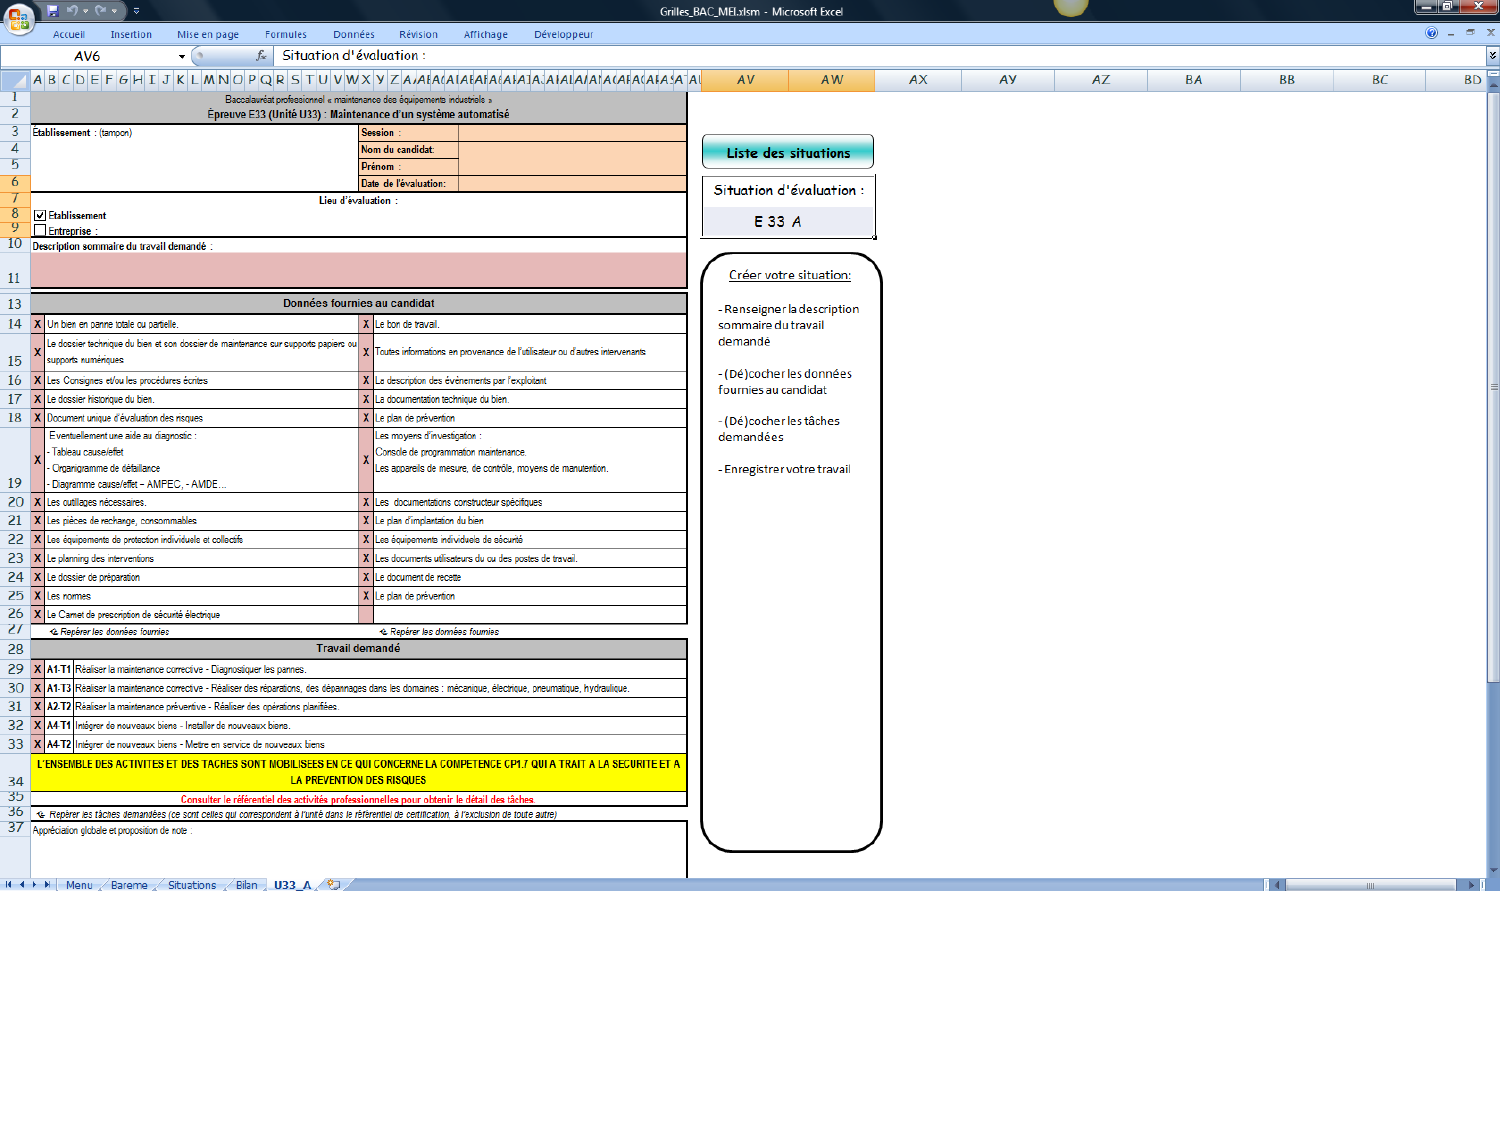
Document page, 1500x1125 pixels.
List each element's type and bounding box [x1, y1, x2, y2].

picture [0, 0, 1500, 891]
